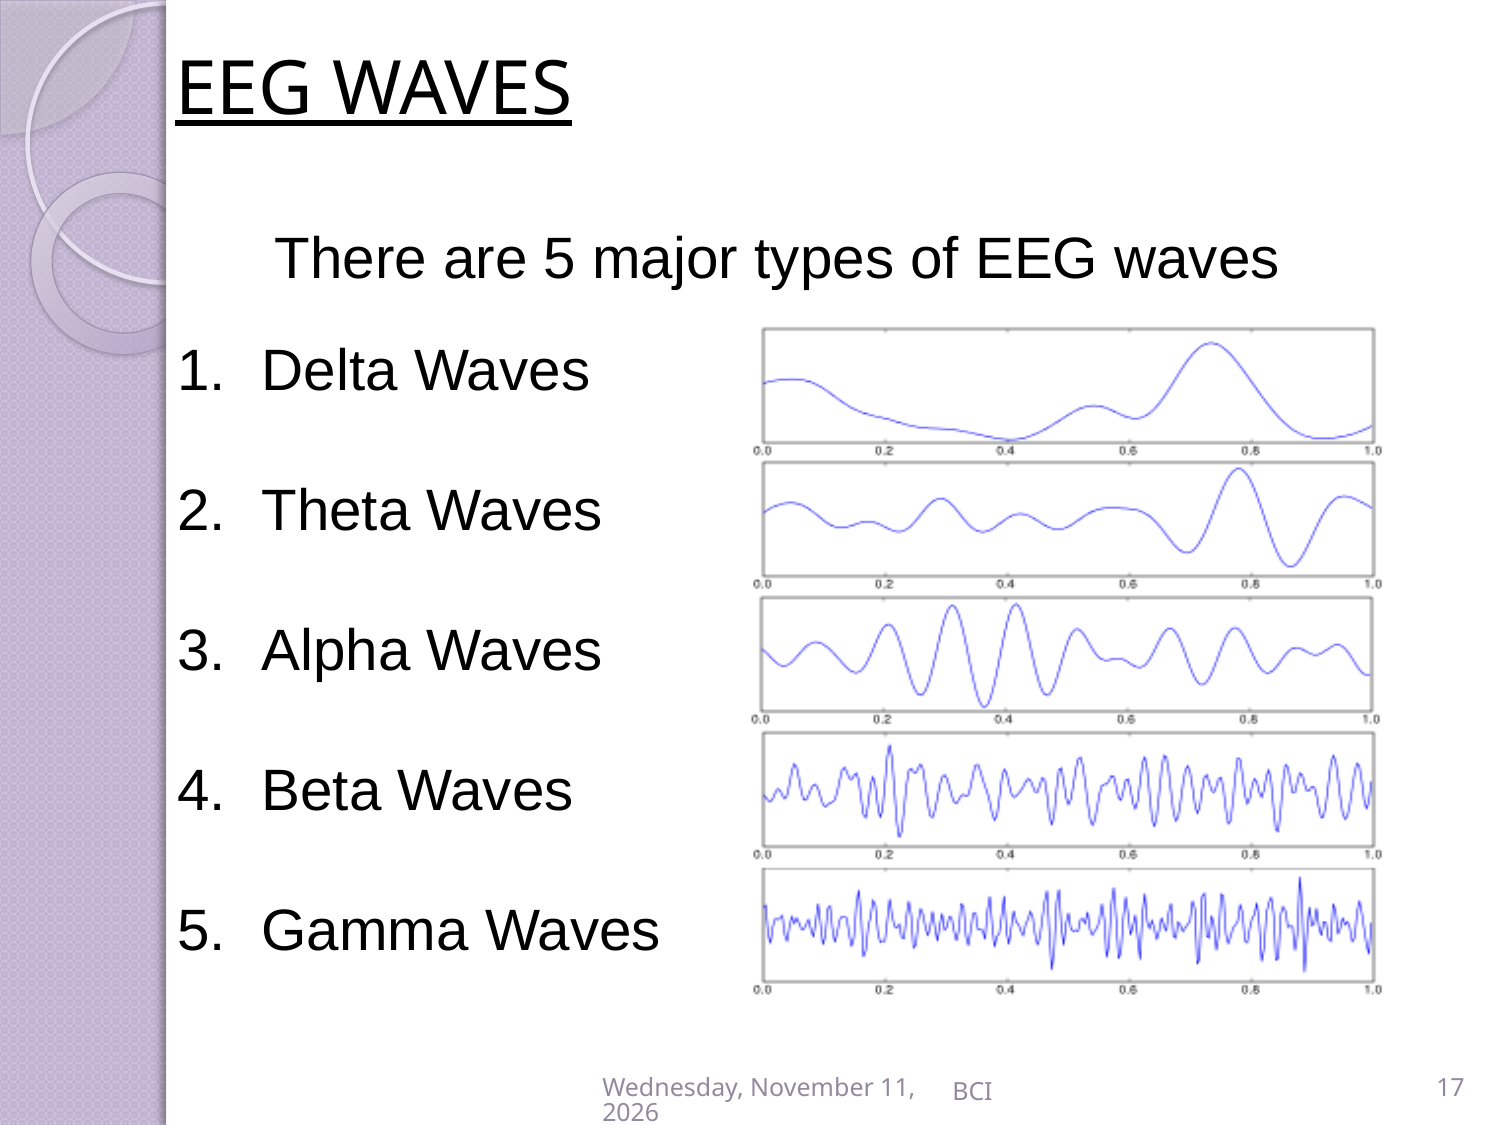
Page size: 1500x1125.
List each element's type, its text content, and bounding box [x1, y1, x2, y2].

text_box EEG WAVES [160, 32, 588, 137]
slide_number 17 [1413, 1034, 1488, 1113]
picture [749, 324, 1388, 1000]
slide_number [587, 1034, 937, 1113]
text_box There are 5 major types of EEG waves [162, 212, 1463, 298]
text_box Delta Waves Theta Waves Alpha Waves Beta Waves Gamma Waves [162, 324, 1463, 1040]
footer BCI [937, 1034, 1413, 1113]
